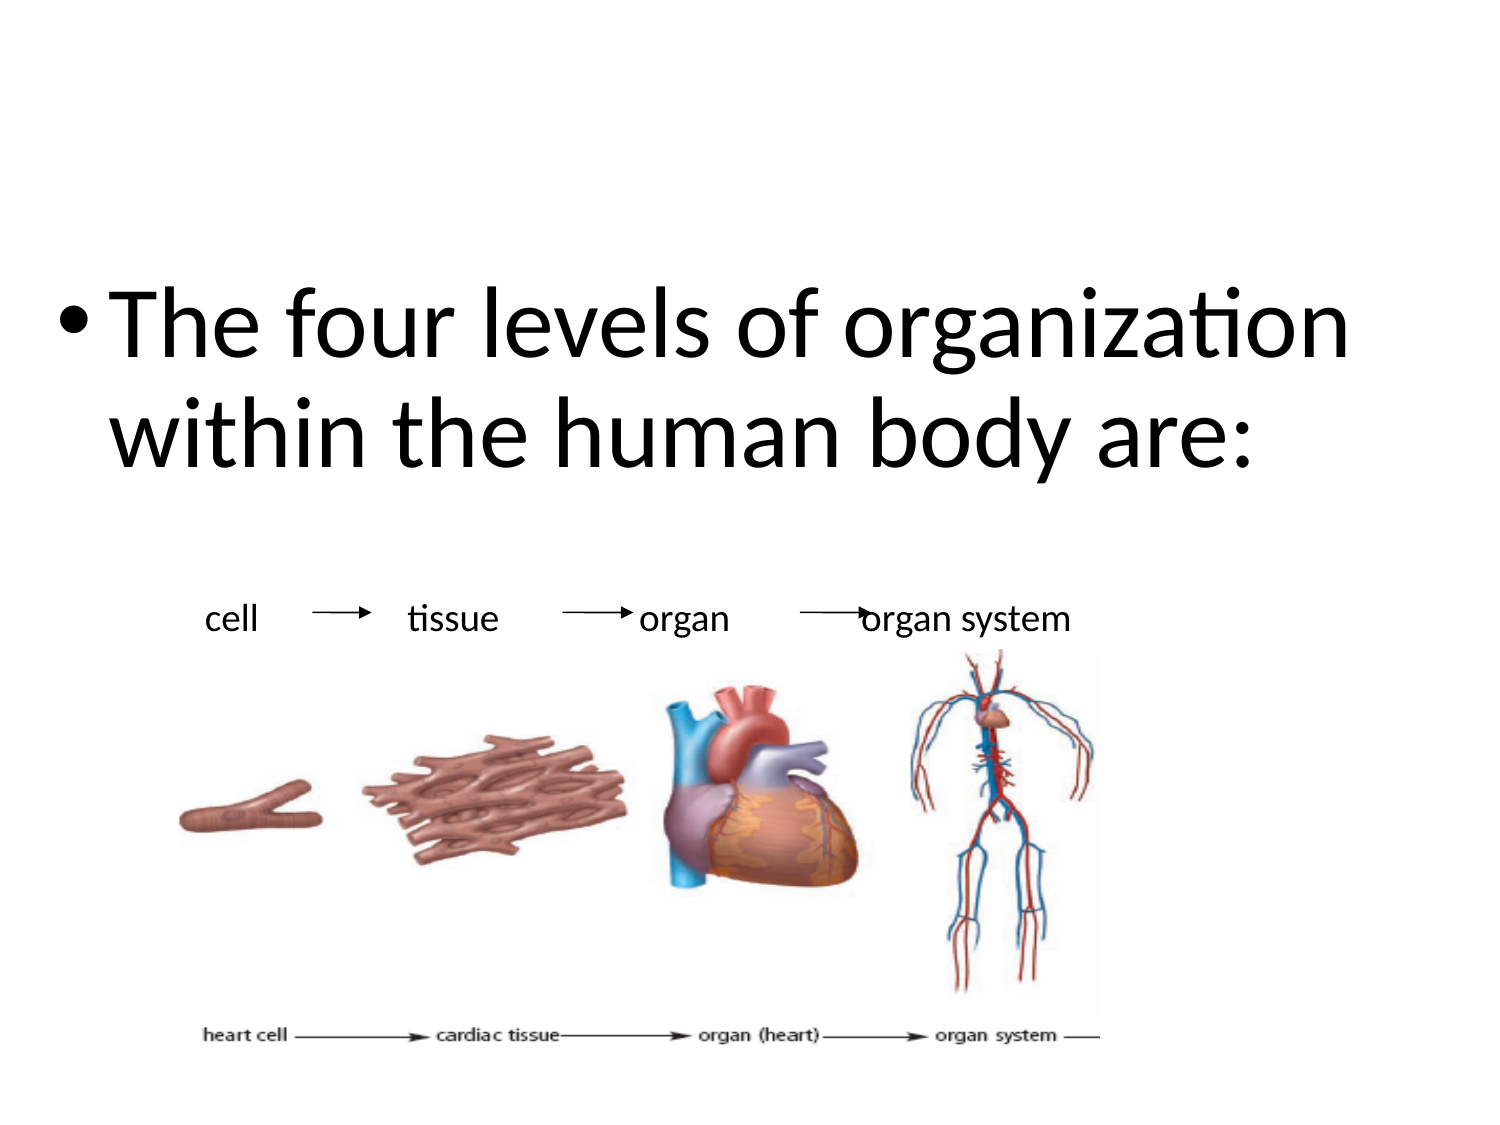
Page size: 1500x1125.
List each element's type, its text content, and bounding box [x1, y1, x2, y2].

text_box [312, 606, 372, 619]
picture [178, 649, 1101, 1049]
list The four levels of organization within the human body are: cell tissue organ organ system [41, 262, 1454, 650]
text_box [562, 606, 634, 619]
text_box [799, 606, 872, 619]
